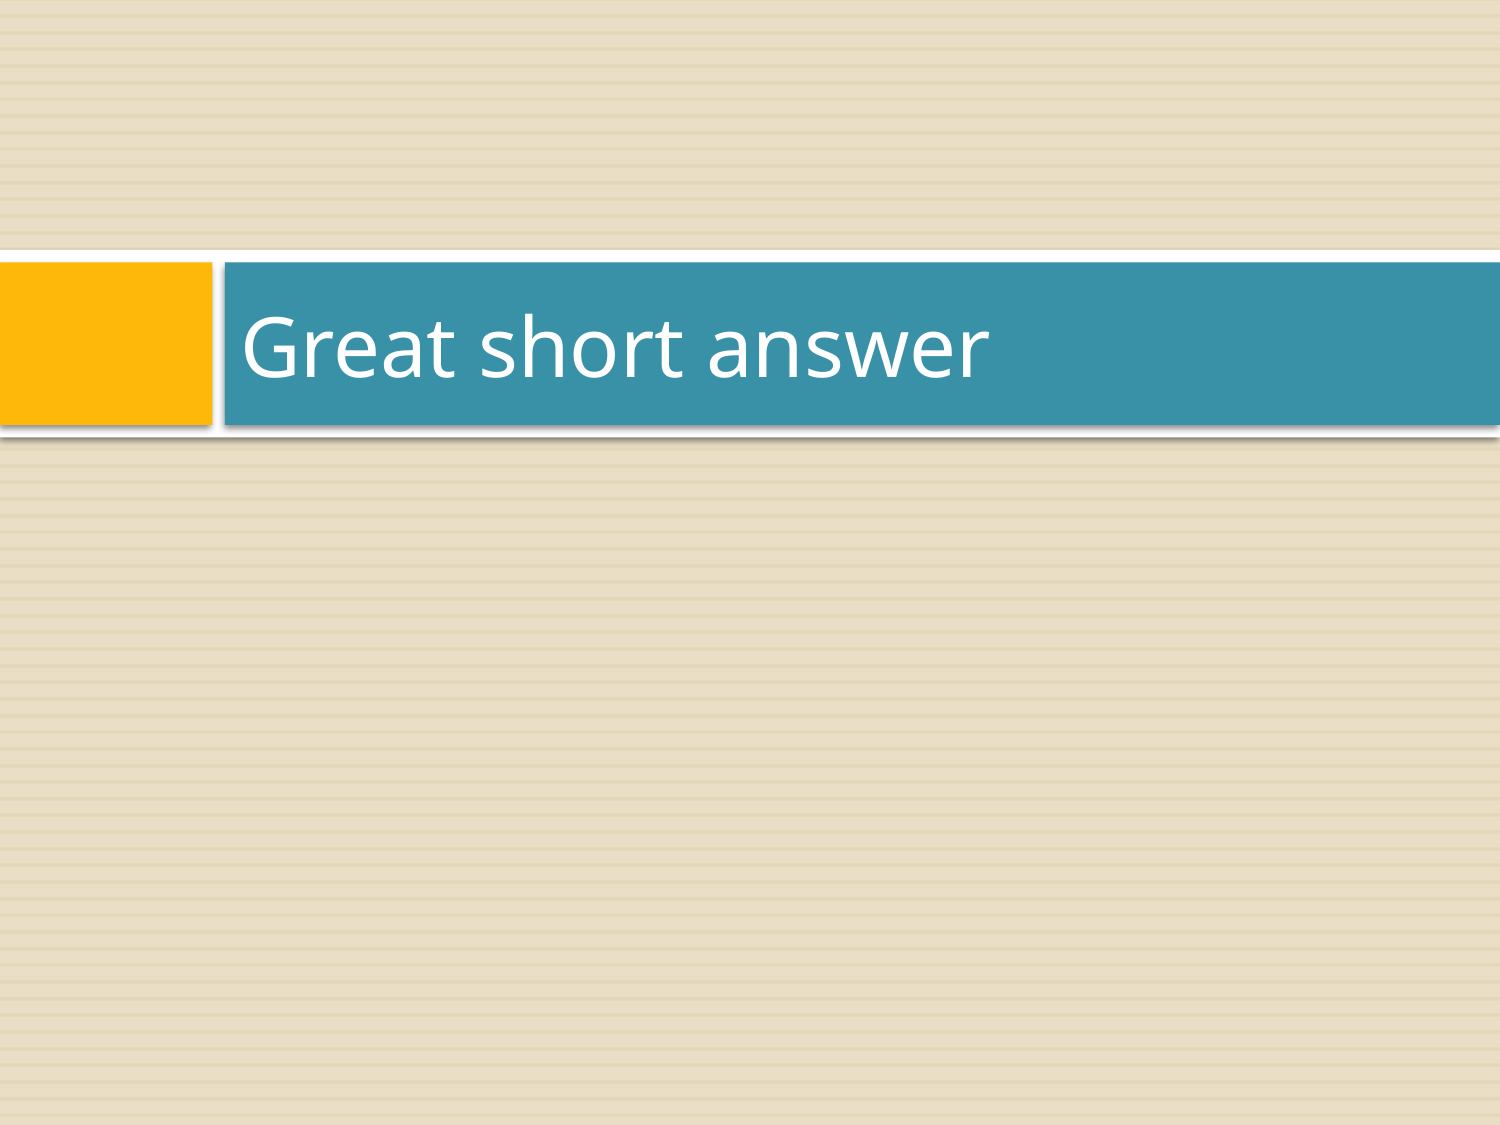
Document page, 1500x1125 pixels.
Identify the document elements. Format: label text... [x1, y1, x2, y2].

title Great short answer [224, 262, 1476, 426]
